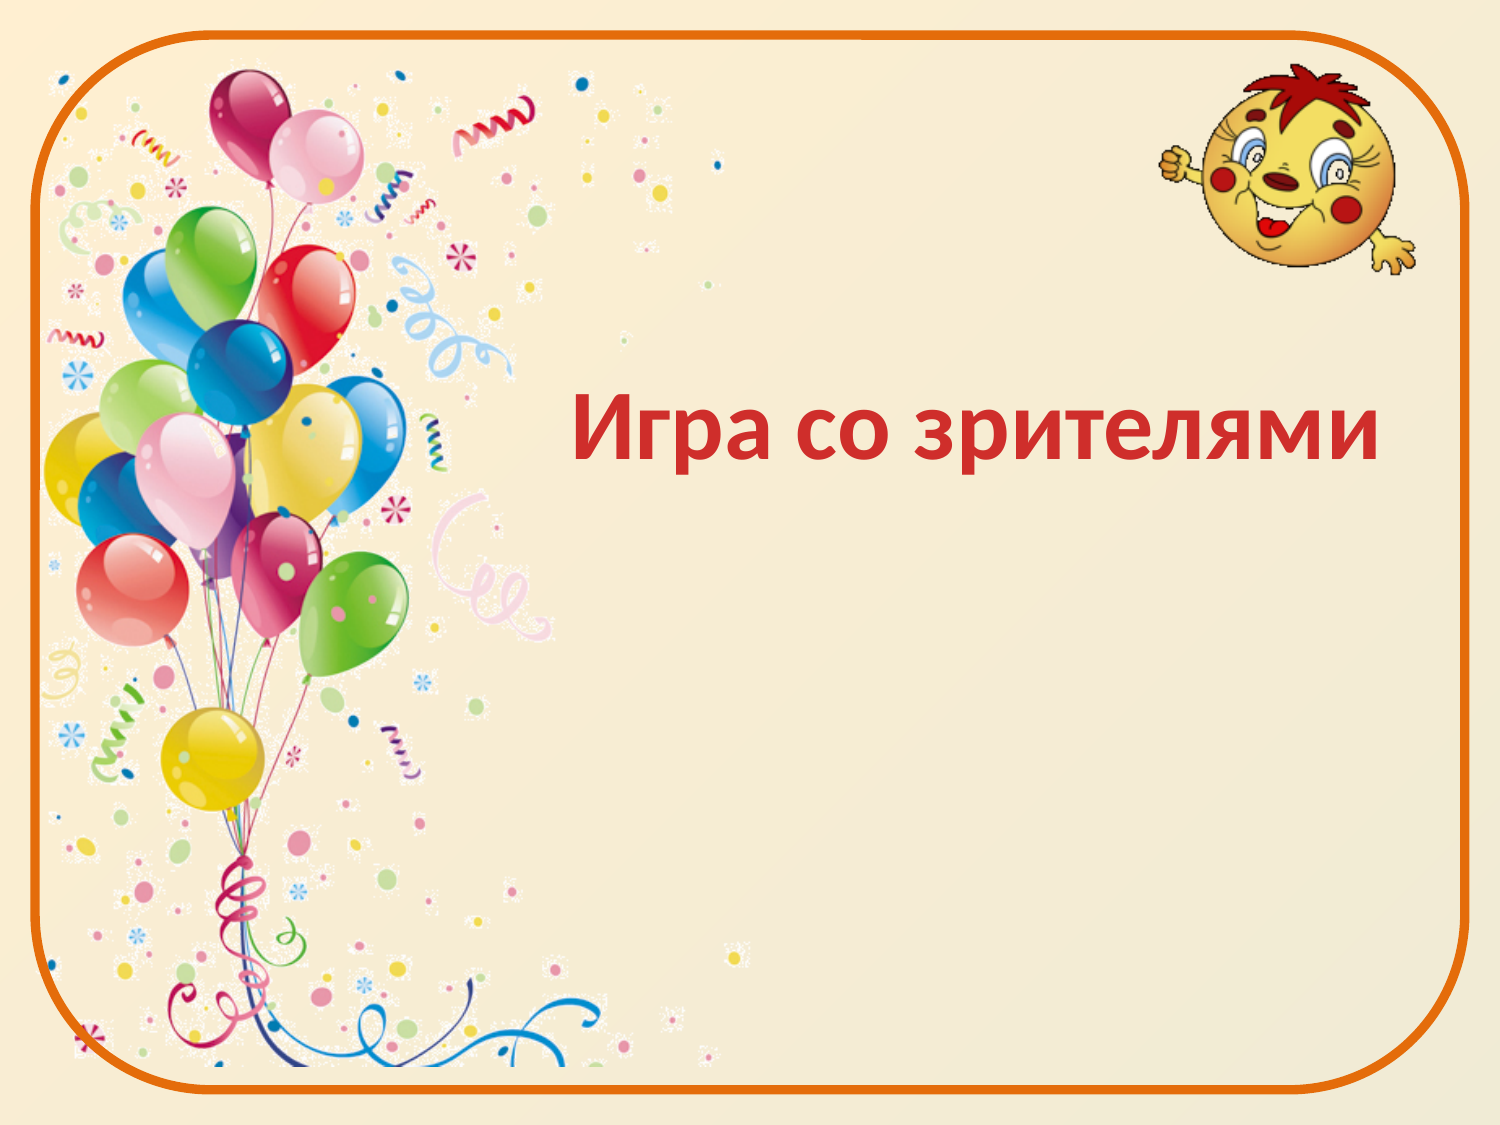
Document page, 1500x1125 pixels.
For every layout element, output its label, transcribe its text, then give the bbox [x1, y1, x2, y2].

picture [439, 1036, 560, 1067]
picture [1148, 58, 1430, 291]
title Игра со зрителями [550, 318, 1403, 522]
picture [40, 58, 778, 1067]
picture [23, 58, 113, 1067]
